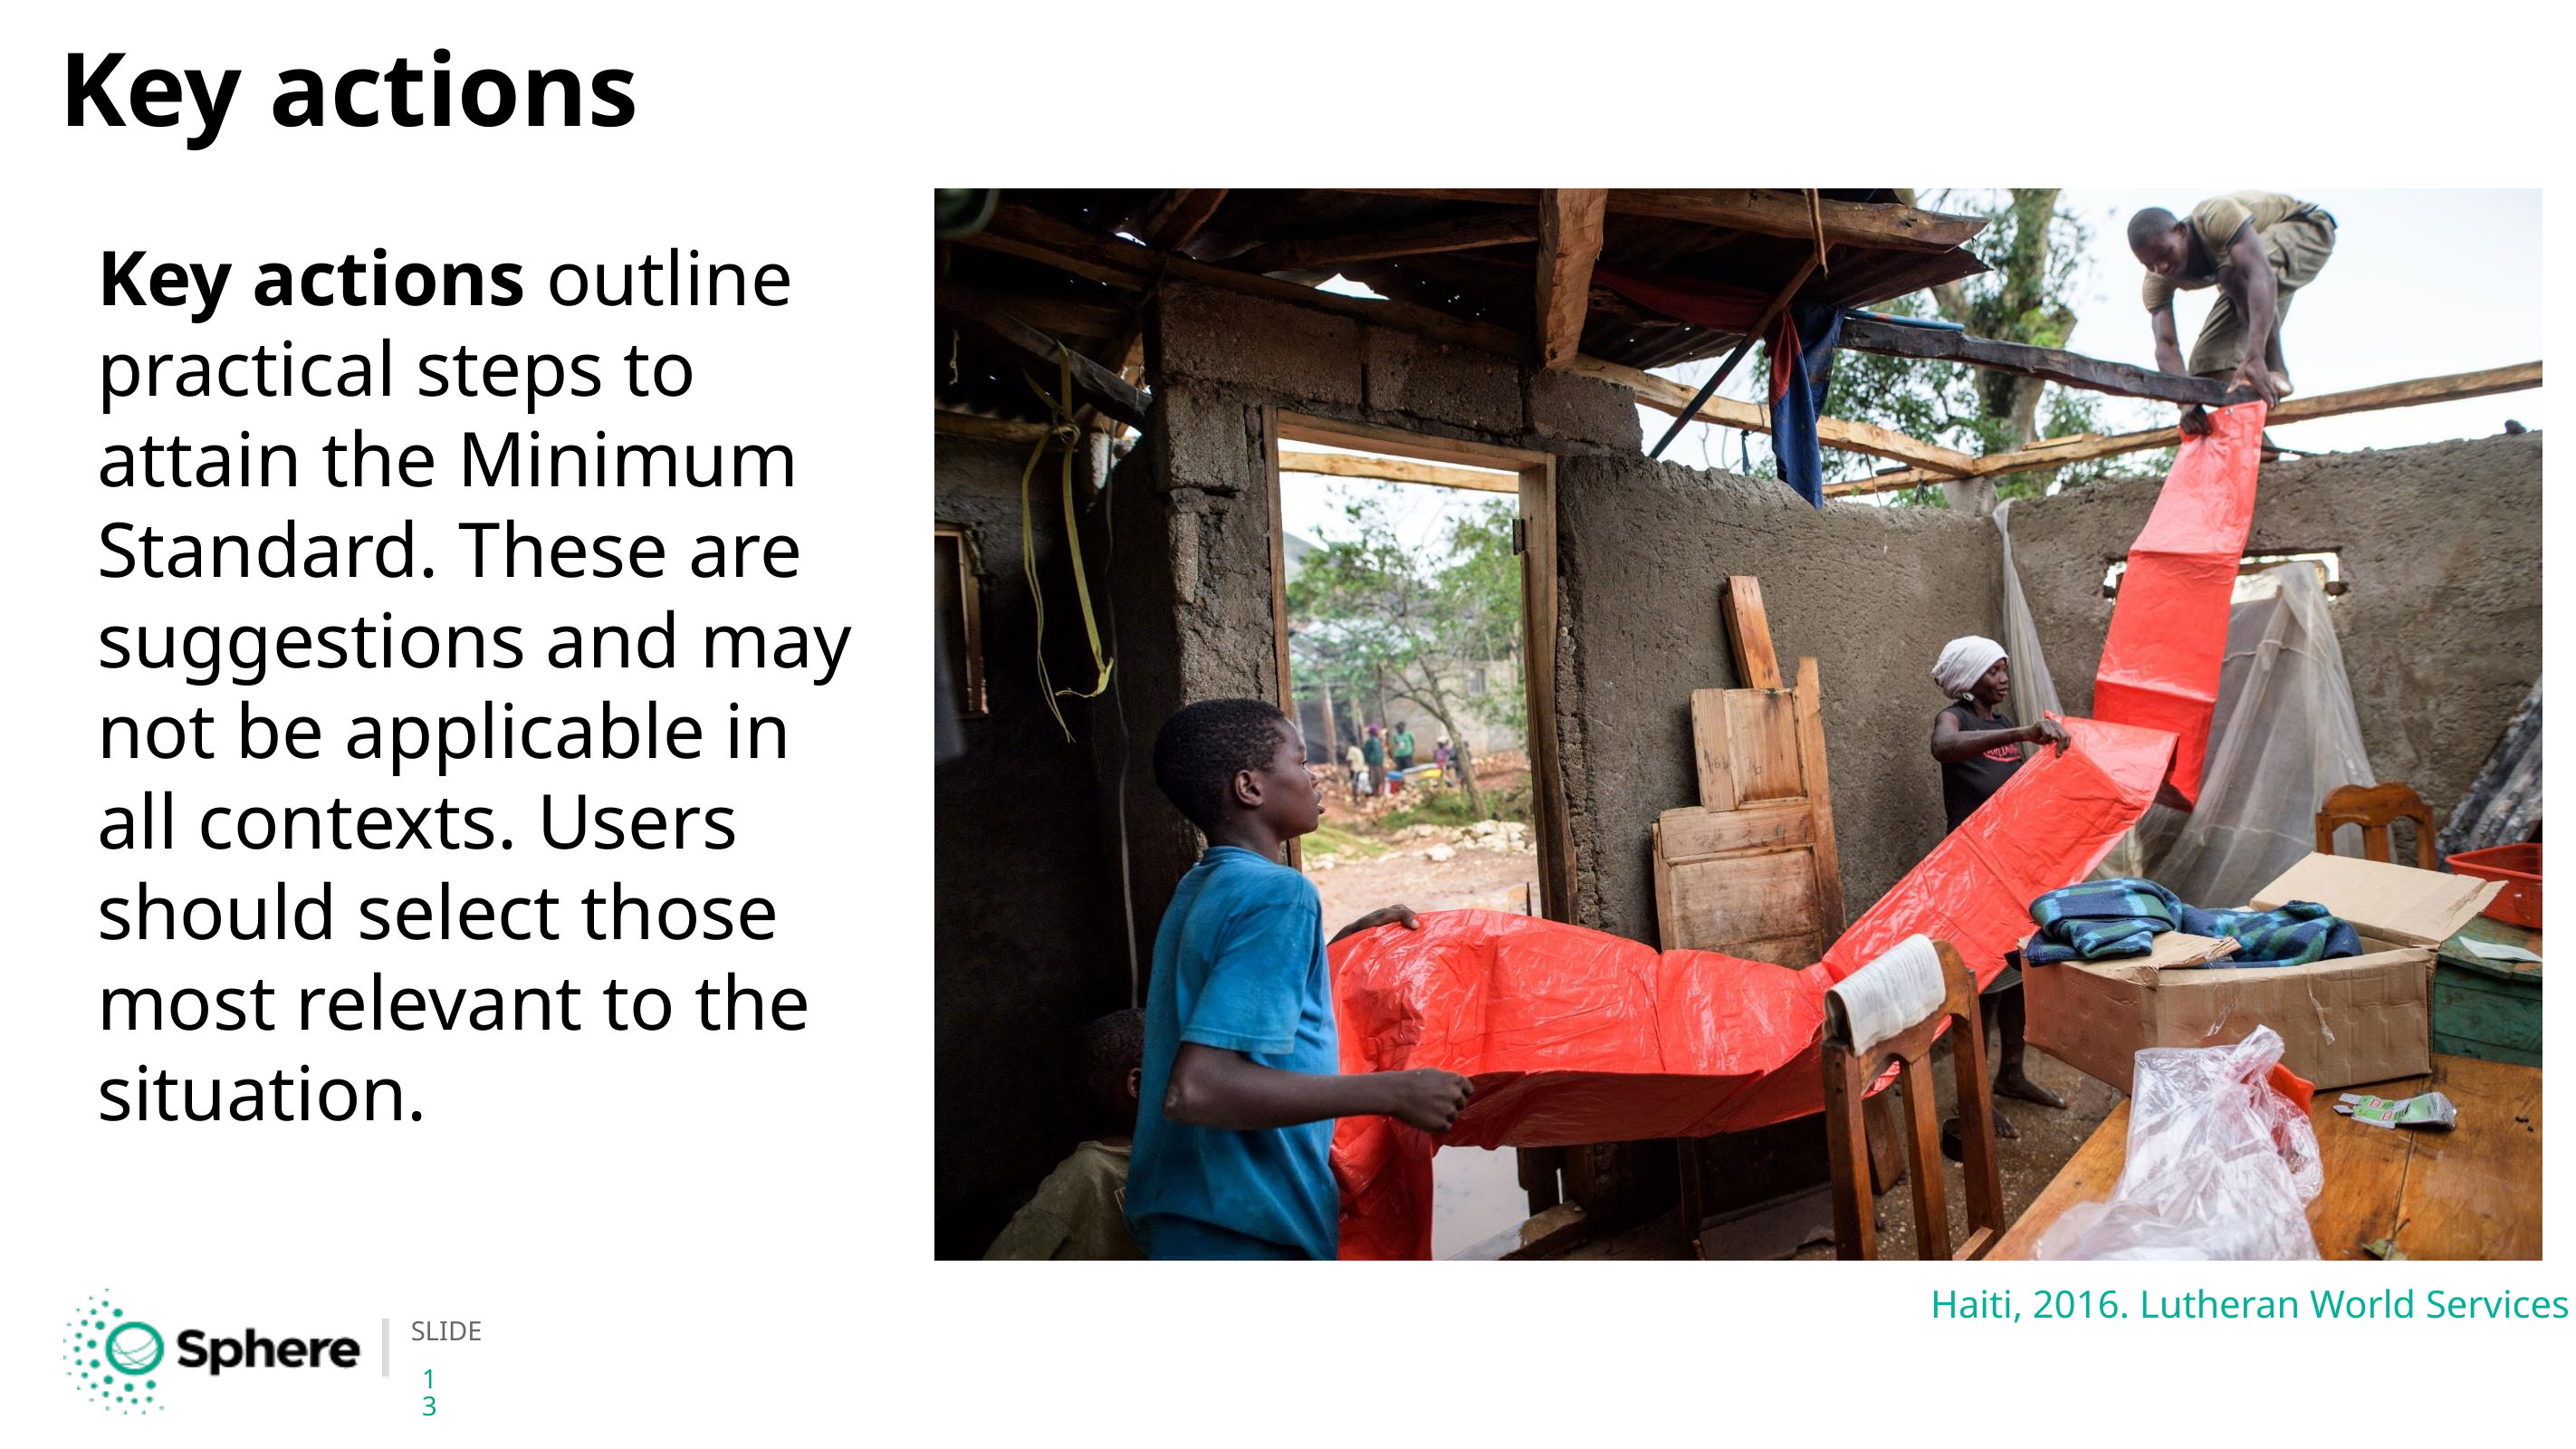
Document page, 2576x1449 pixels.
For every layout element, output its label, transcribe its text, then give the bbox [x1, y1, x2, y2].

picture [63, 1289, 362, 1416]
picture [382, 1319, 393, 1379]
picture [934, 187, 2542, 1261]
list Key actions outline practical steps to attain the Minimum Standard. These are suggestions and may not be applicable in all contexts. Users should select those most relevant to the situation. [89, 222, 886, 941]
text_box Haiti, 2016. Lutheran World Services [1922, 1272, 2576, 1334]
slide_number 13 [414, 1354, 459, 1404]
title Key actions [51, 15, 1606, 186]
